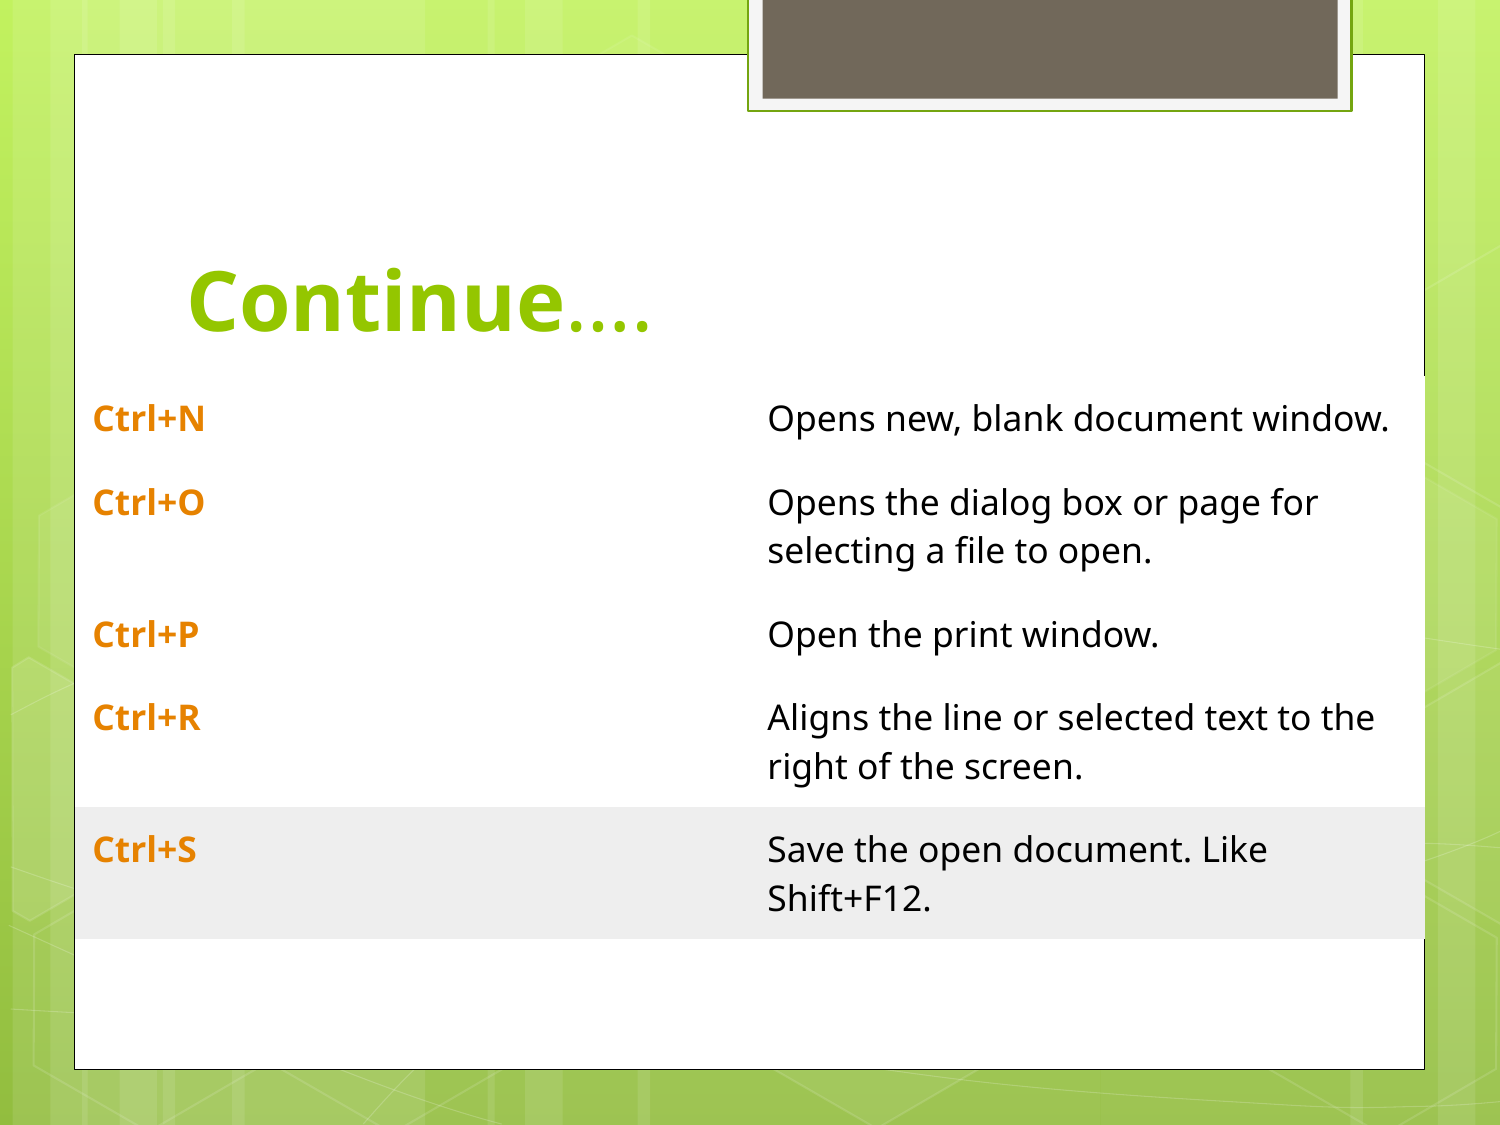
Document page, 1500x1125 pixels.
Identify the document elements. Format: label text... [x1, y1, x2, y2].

table_cell Ctrl+P [75, 592, 750, 675]
table_cell Opens the dialog box or page for selecting a file to open. [750, 460, 1425, 592]
title Continue…. [171, 168, 1324, 357]
table_cell Ctrl+R [75, 675, 750, 807]
table_header Ctrl+N [75, 376, 750, 460]
table_cell Aligns the line or selected text to the right of the screen. [750, 675, 1425, 807]
table_cell Save the open document. Like Shift+F12. [750, 807, 1425, 939]
table_cell Open the print window. [750, 592, 1425, 675]
table_cell Ctrl+S [75, 807, 750, 939]
table_header Opens new, blank document window. [750, 376, 1425, 460]
table_cell Ctrl+O [75, 460, 750, 592]
